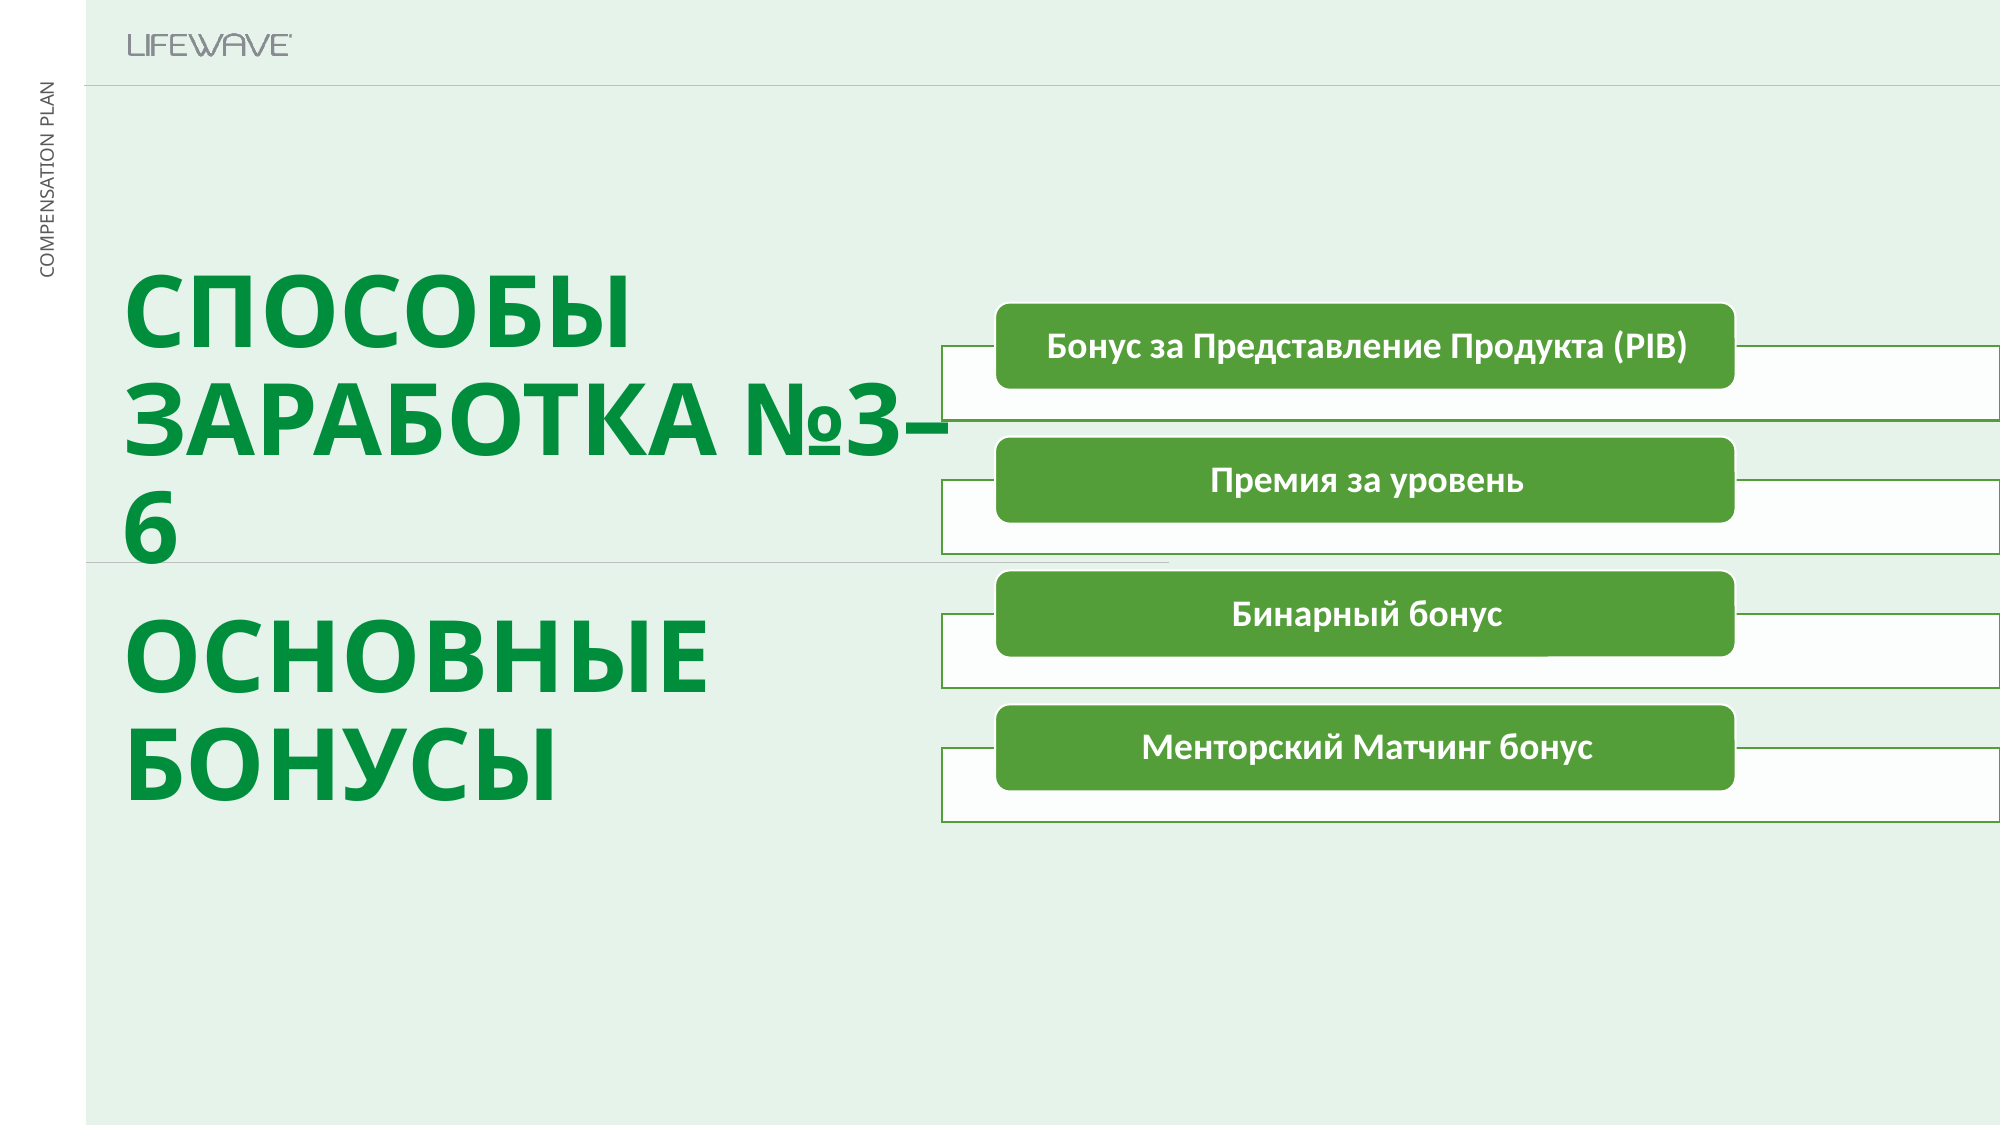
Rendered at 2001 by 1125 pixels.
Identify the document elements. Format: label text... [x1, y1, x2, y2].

list СПОСОБЫ ЗАРАБОТКА №3–6 ОСНОВНЫЕ БОНУСЫ [107, 254, 942, 328]
picture [126, 33, 292, 57]
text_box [942, 0, 2000, 1125]
